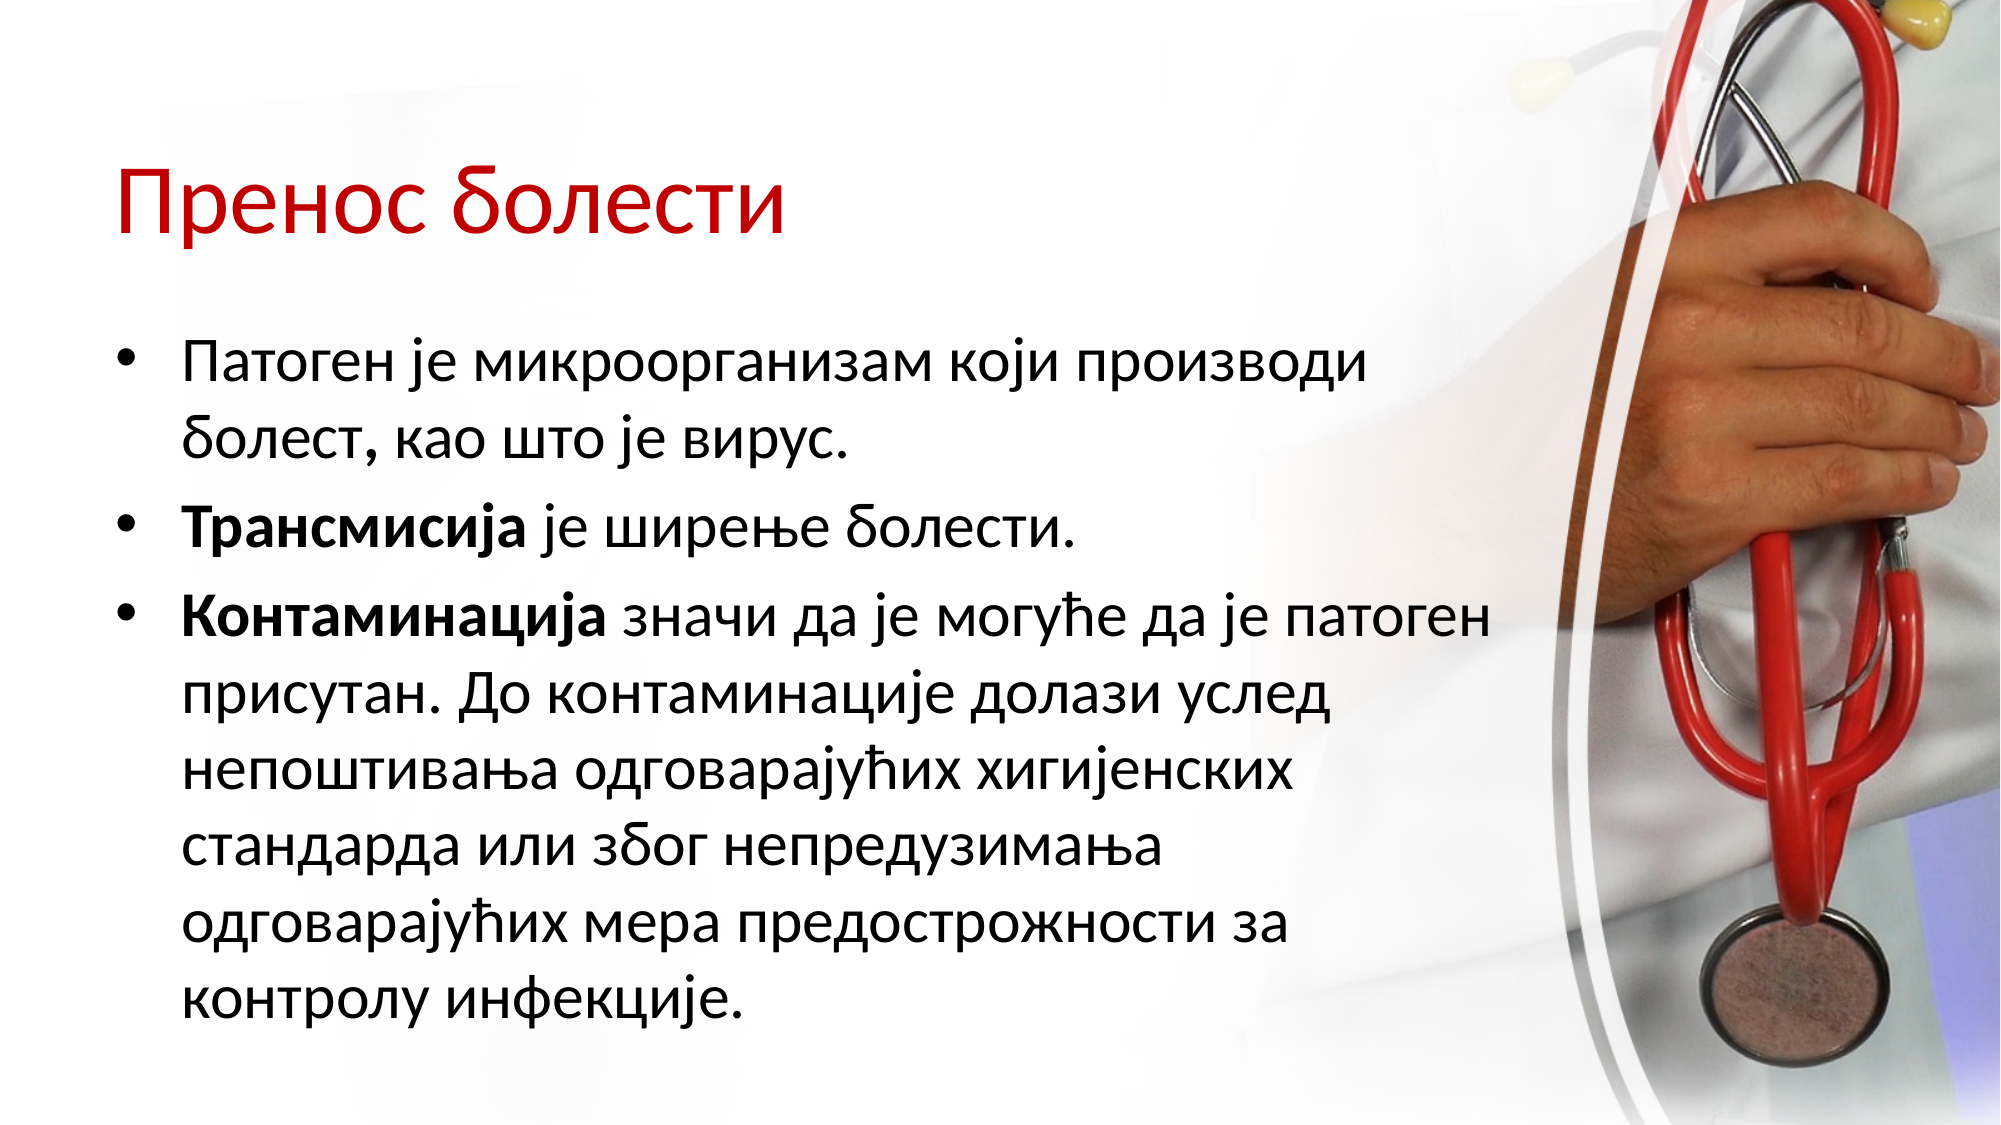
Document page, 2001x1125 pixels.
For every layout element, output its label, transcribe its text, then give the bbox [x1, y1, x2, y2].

title Пренос болести [99, 110, 1540, 278]
list Патоген је микроорганизам који производи болест, као што је вирус. Трансмисија је ширење болести. Контаминација значи да је могуће да је патоген присутан. До контаминације долази услед непоштивања одговарајућих хигијенских стандарда или због непредузимања одговарајућих мера предострожности за контролу инфекције. [100, 310, 1537, 1043]
picture [0, 0, 2001, 1125]
